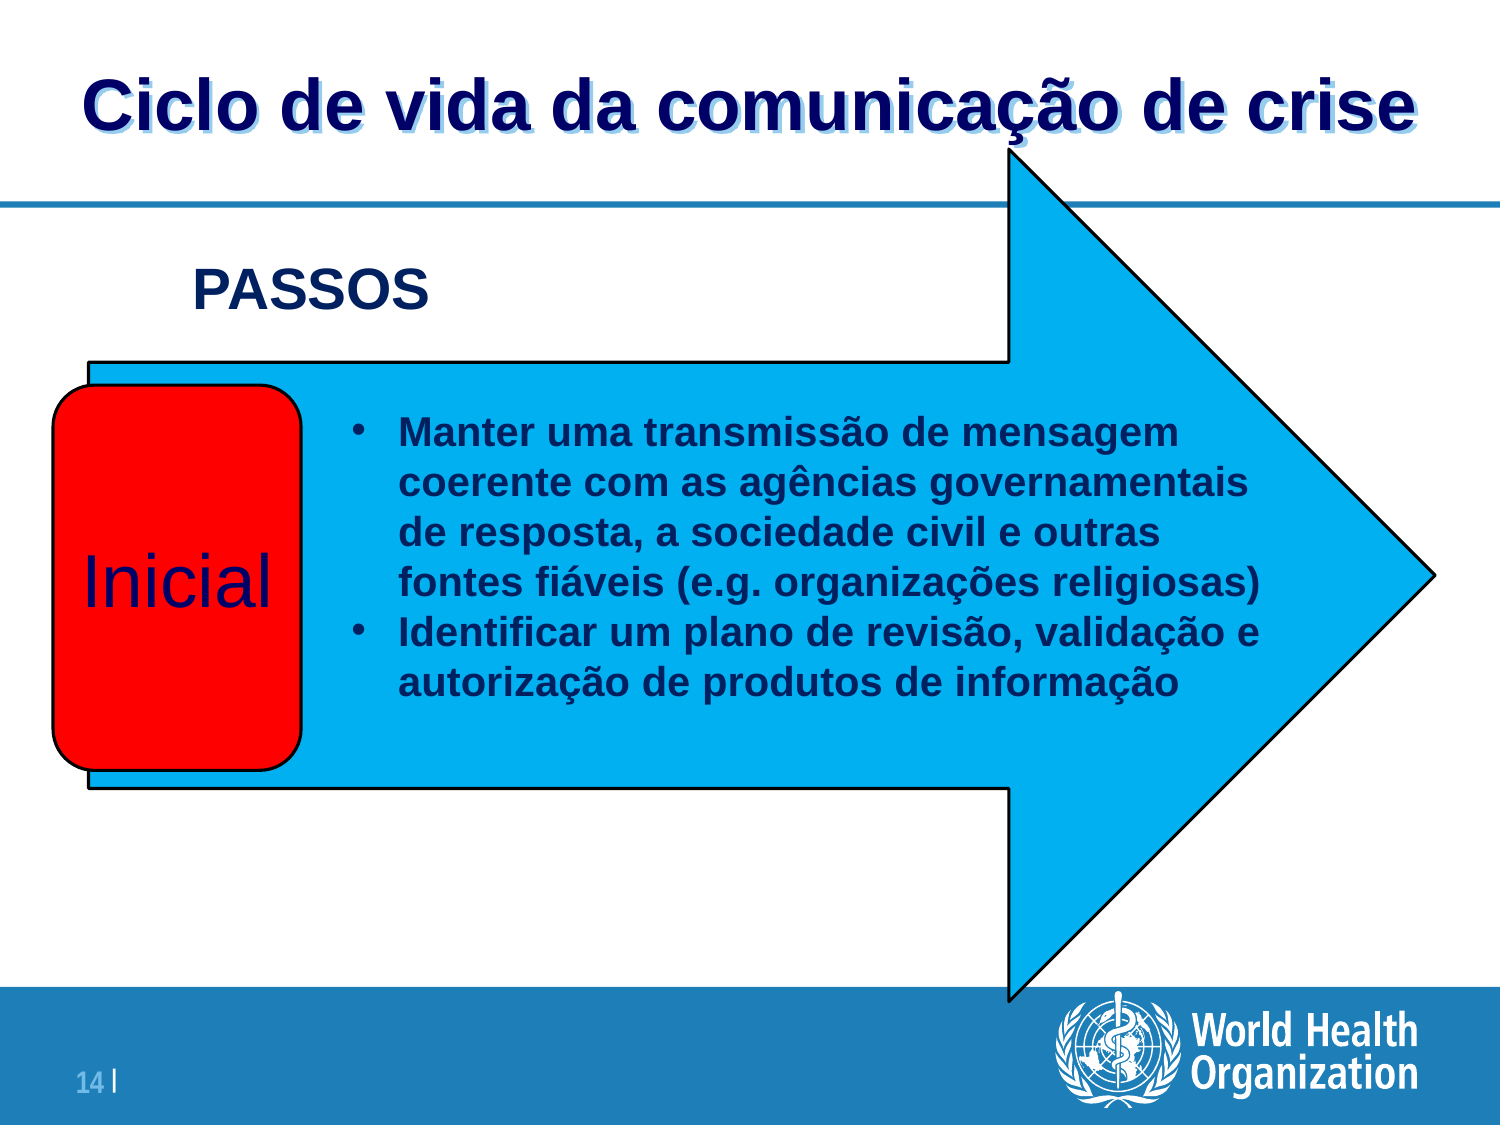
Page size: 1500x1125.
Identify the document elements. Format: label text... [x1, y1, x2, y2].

text_box PASSOS [177, 243, 446, 329]
text_box Inicial [53, 385, 302, 771]
title Ciclo de vida da comunicação de crise [0, 0, 1500, 204]
text_box [88, 149, 1436, 1002]
text_box Manter uma transmissão de mensagem coerente com as agências governamentais de resposta, a sociedade civil e outras fontes fiáveis (e.g. organizações religiosas) Identificar um plano de revisão, validação e autorização de produtos de informação [336, 397, 1282, 712]
